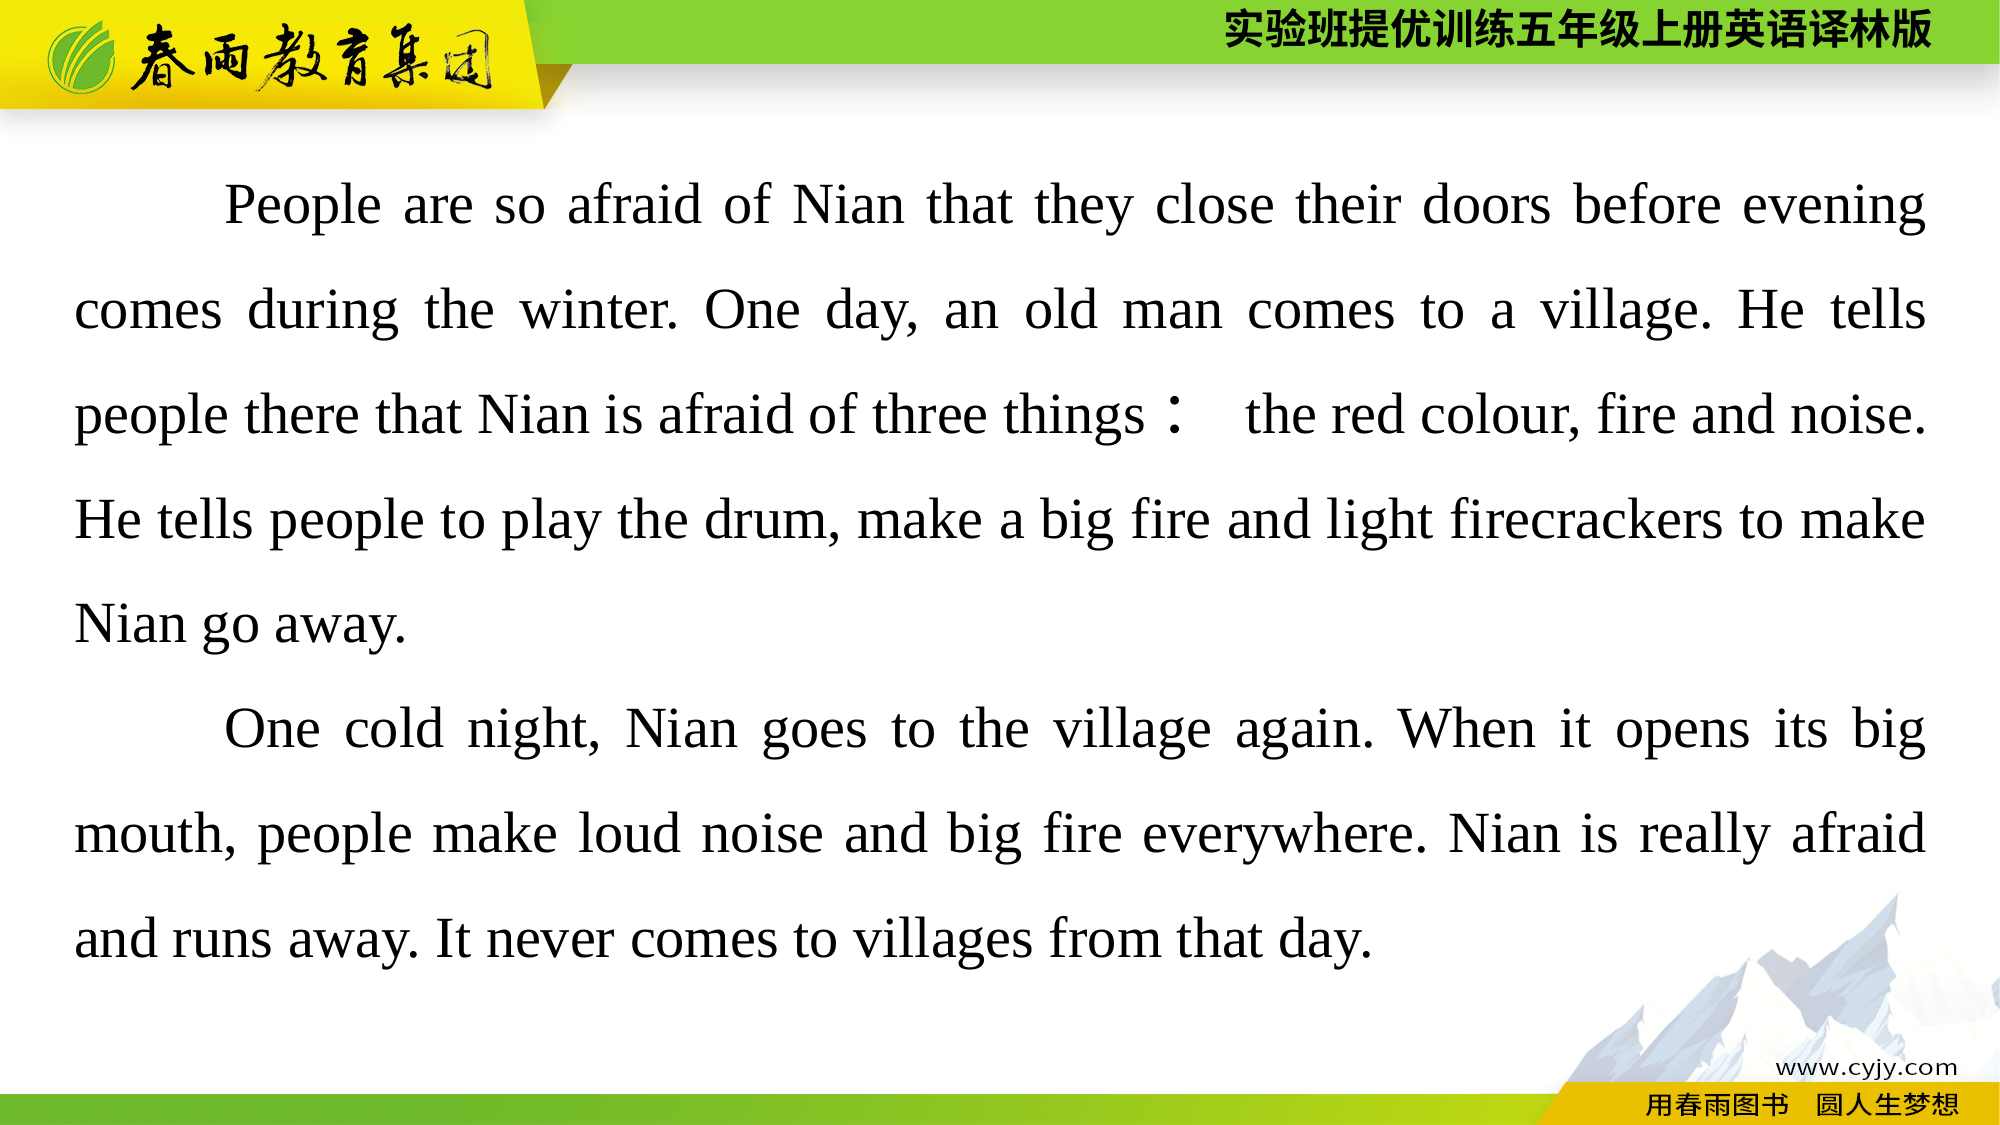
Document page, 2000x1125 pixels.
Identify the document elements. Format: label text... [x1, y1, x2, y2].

list People are so afraid of Nian that they close their doors before evening comes during the winter. One day, an old man comes to a village. He tells people there that Nian is afraid of three things： the red colour, fire and noise. He tells people to play the drum, make a big fire and light firecrackers to make Nian go away. One cold night, Nian goes to the village again. When it opens its big mouth, people make loud noise and big fire everywhere. Nian is really afraid and runs away. It never comes to villages from that day. [59, 122, 1944, 986]
picture [0, 0, 2000, 1125]
